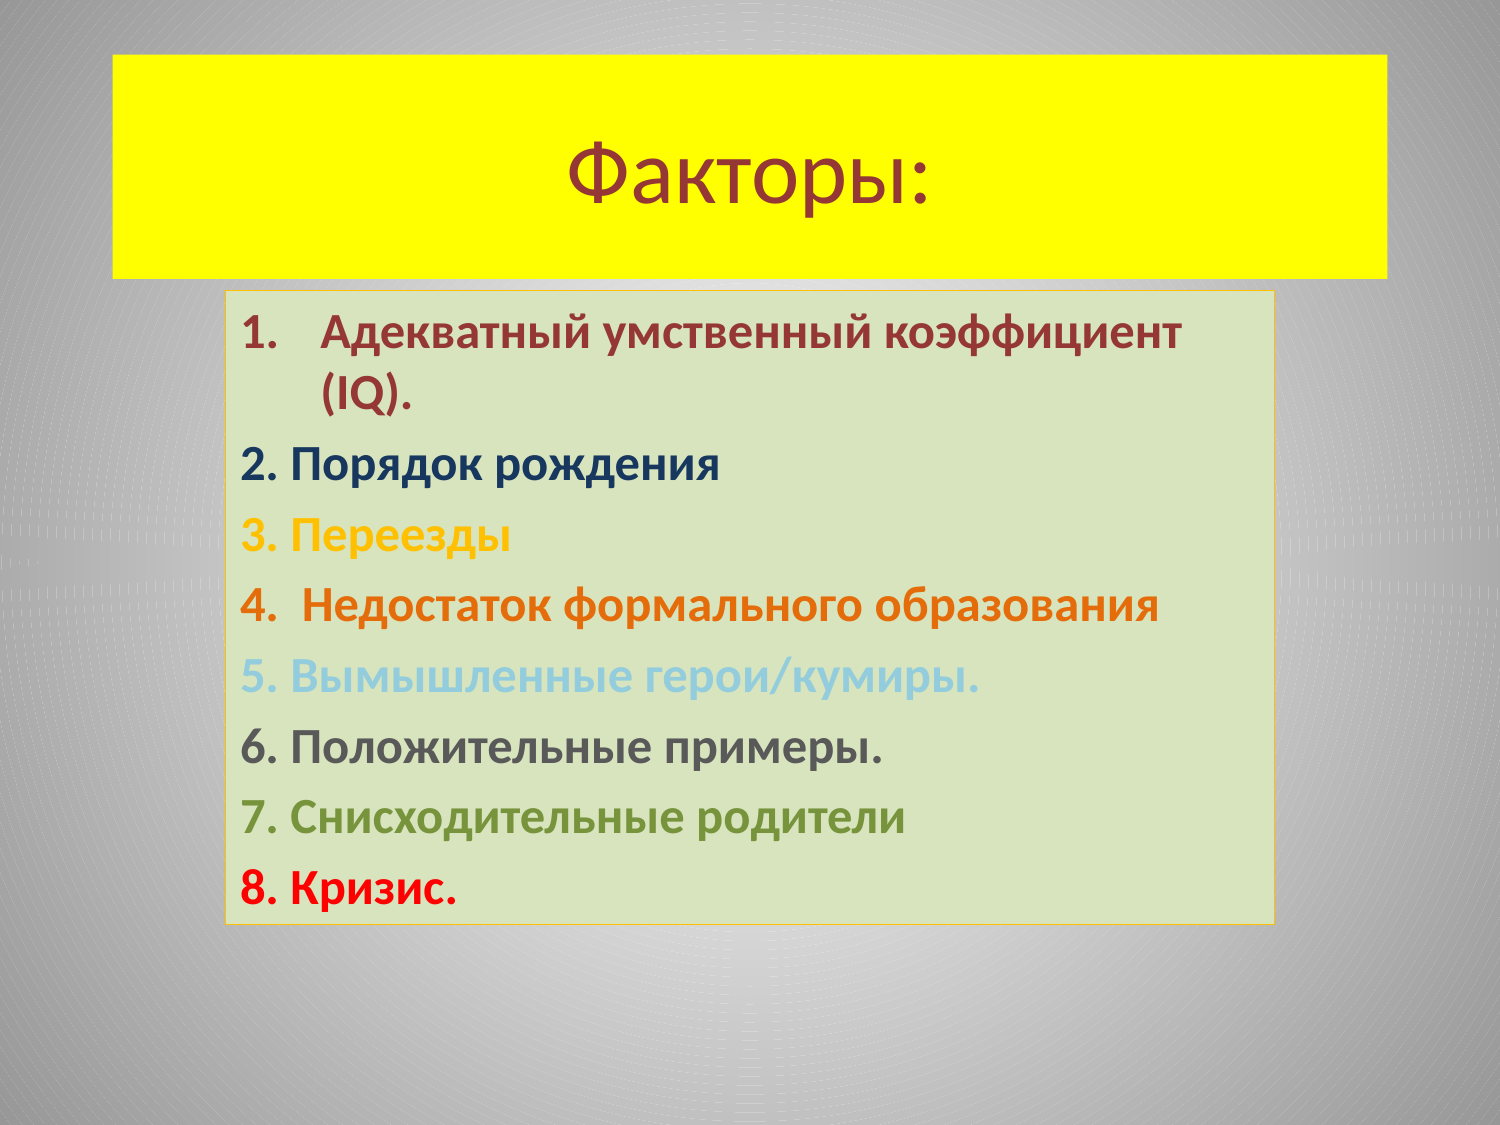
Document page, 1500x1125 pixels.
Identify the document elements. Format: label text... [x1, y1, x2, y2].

title Факторы: [112, 54, 1388, 279]
subtitle Адекватный умственный коэффициент (IQ). 2. Порядок рождения 3. Переезды 4. Недостаток формального образования 5. Вымышленные герои/кумиры. 6. Положительные примеры. 7. Снисходительные родители 8. Кризис. [225, 290, 1275, 925]
